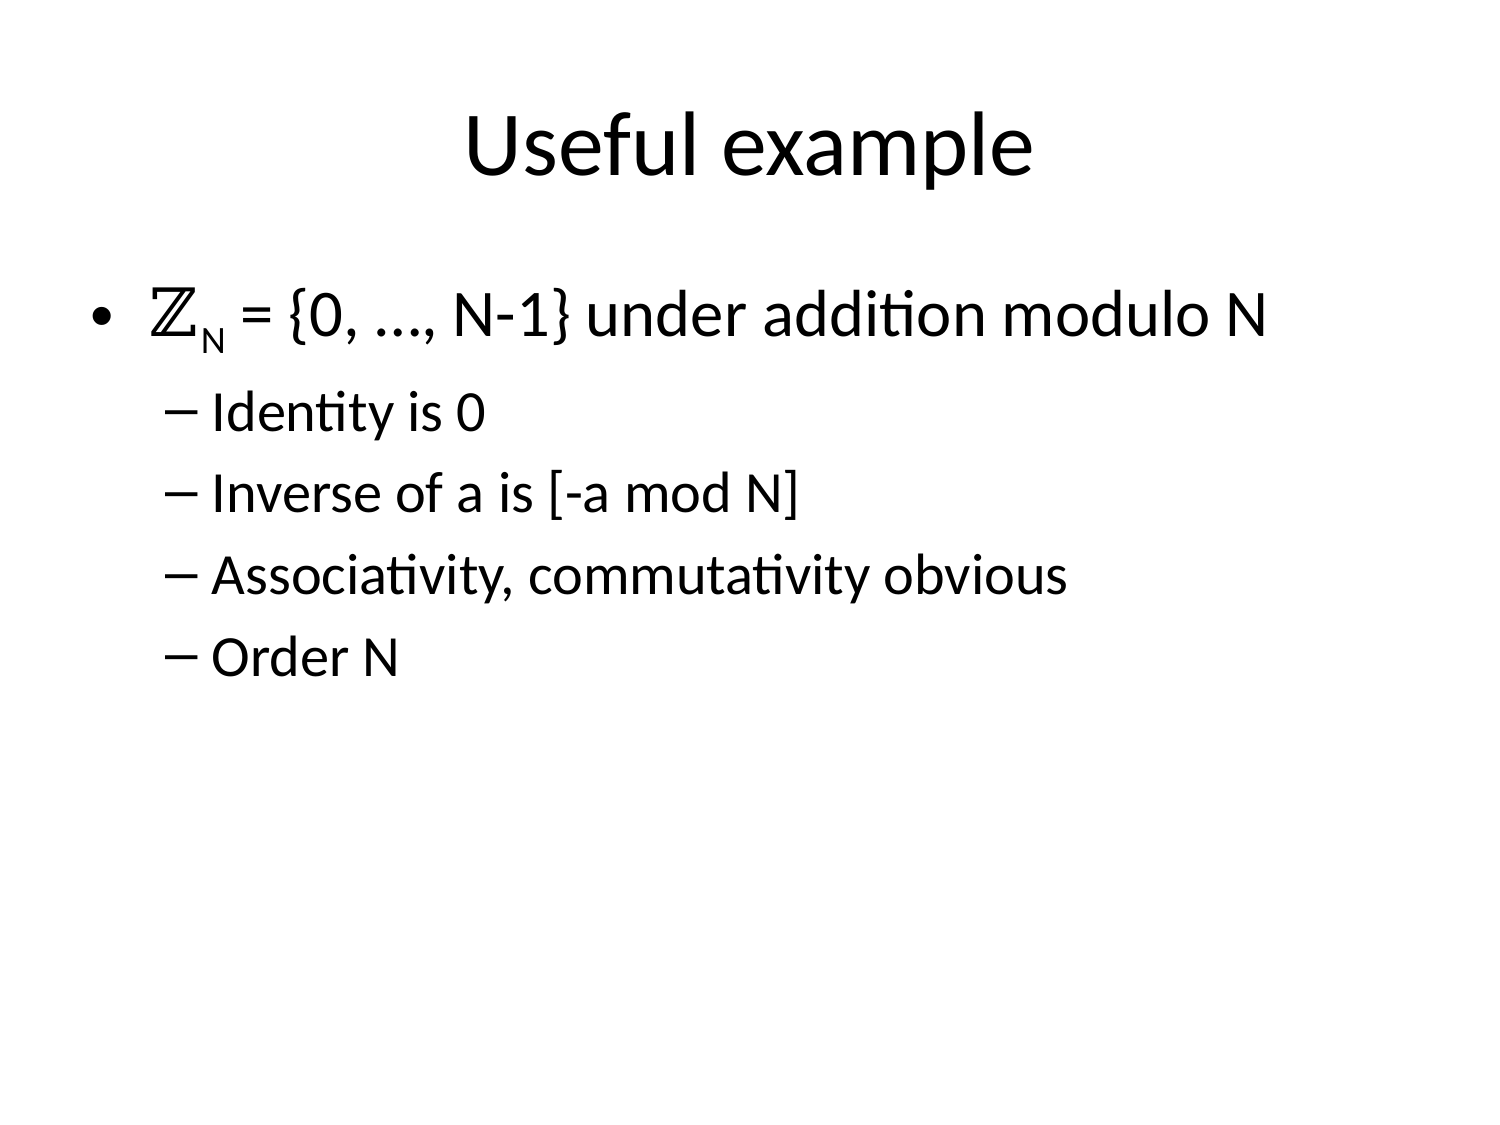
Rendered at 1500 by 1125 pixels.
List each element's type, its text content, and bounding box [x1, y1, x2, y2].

list ℤN = {0, …, N-1} under addition modulo N Identity is 0 Inverse of a is [-a mod N] Associativity, commutativity obvious Order N [75, 262, 1425, 1005]
title Useful example [75, 45, 1425, 233]
